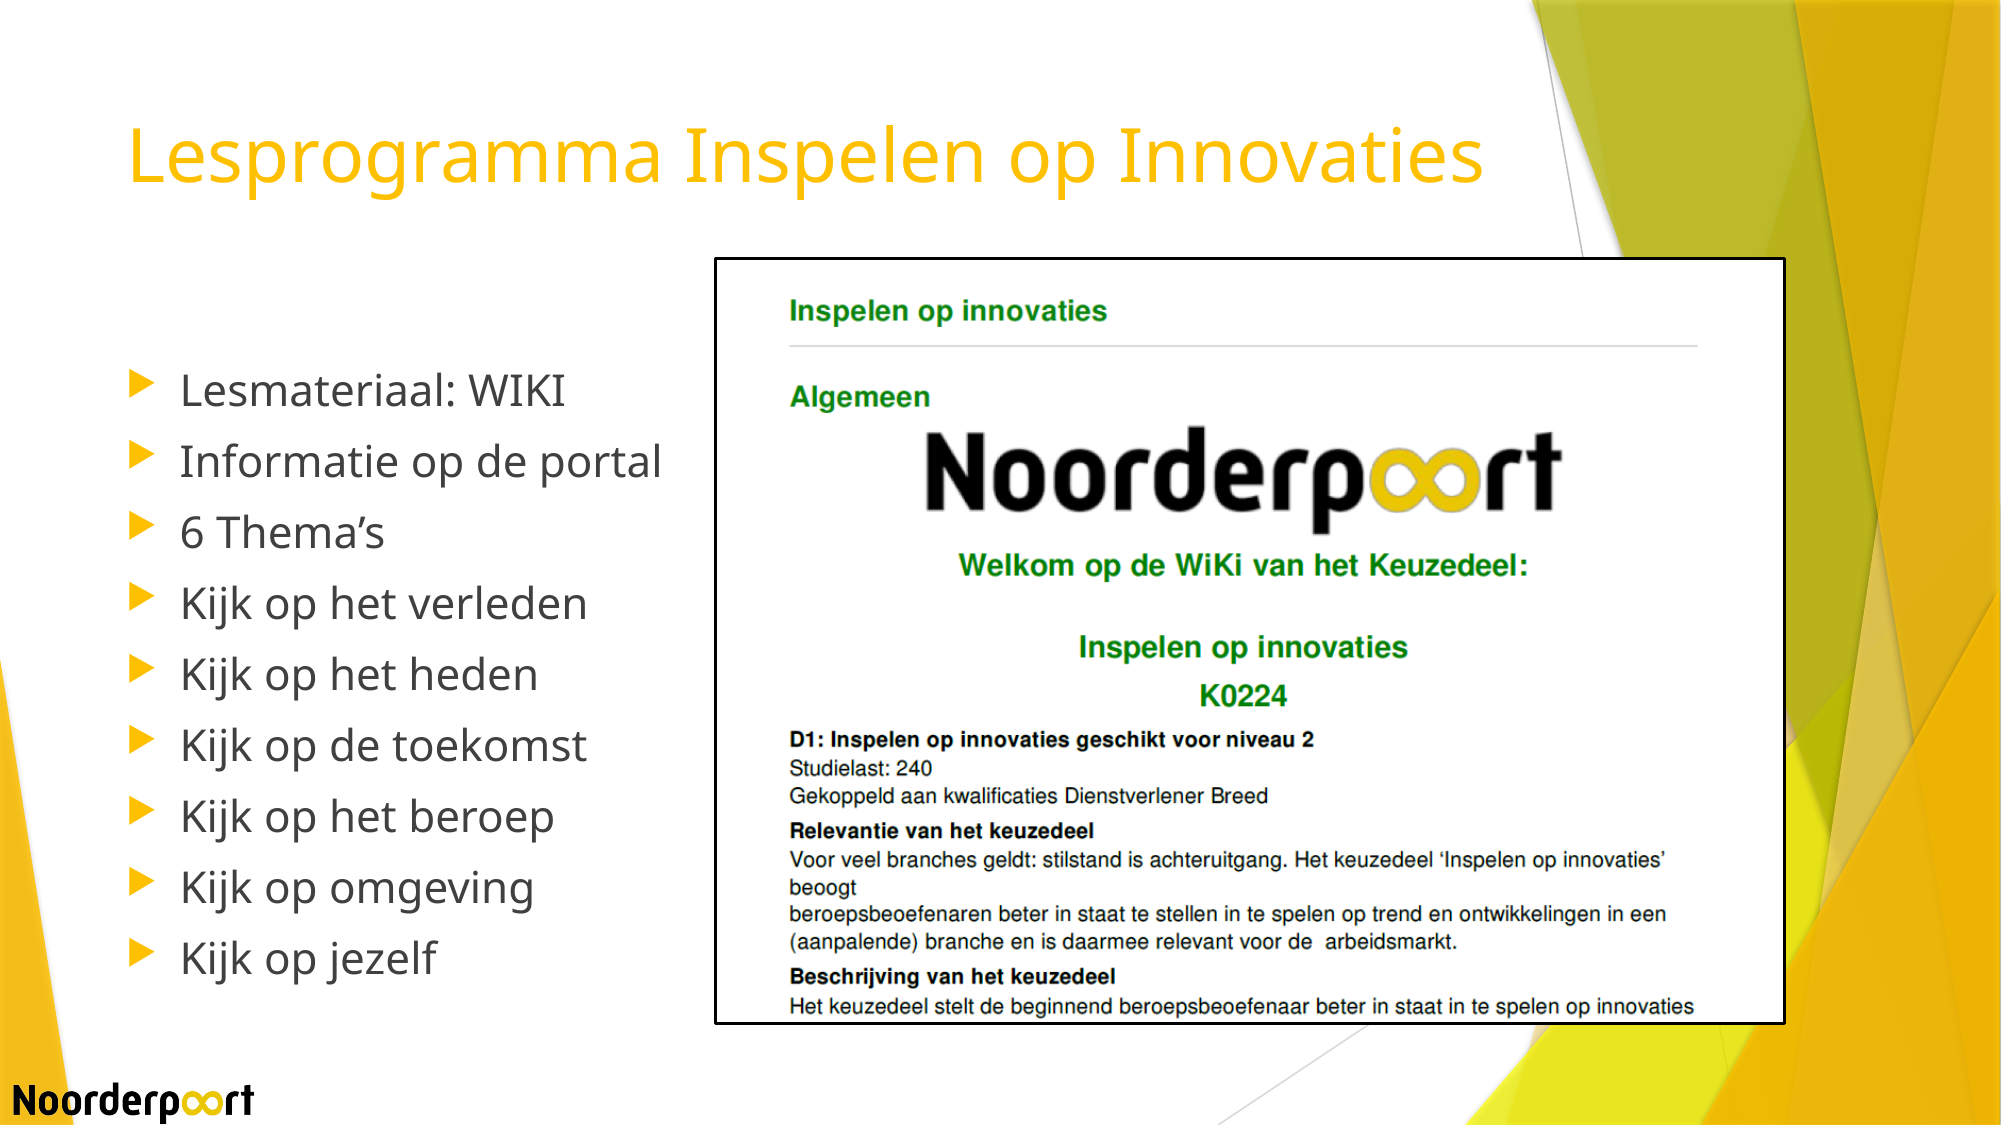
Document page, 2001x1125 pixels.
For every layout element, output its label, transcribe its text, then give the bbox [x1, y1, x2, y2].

title Lesprogramma Inspelen op Innovaties [111, 99, 1522, 317]
picture [11, 1081, 255, 1125]
list Lesmateriaal: WIKI Informatie op de portal 6 Thema’s Kijk op het verleden Kijk op het heden Kijk op de toekomst Kijk op het beroep Kijk op omgeving Kijk op jezelf [111, 354, 711, 992]
picture [716, 259, 1784, 1023]
